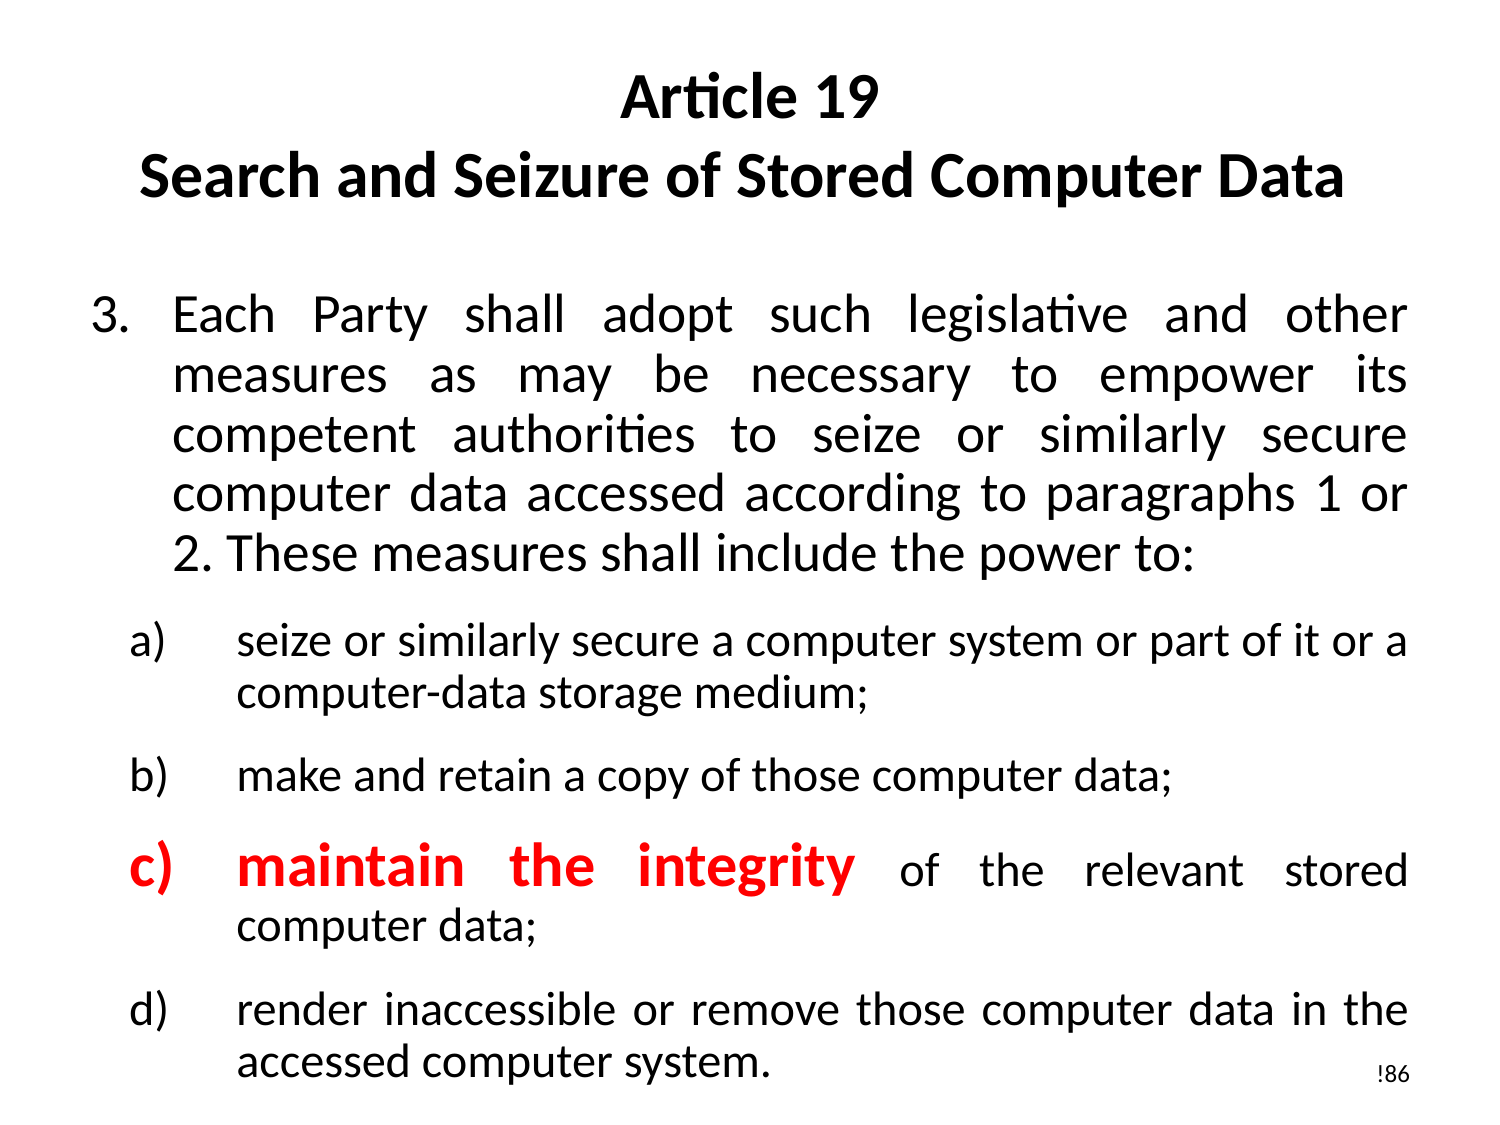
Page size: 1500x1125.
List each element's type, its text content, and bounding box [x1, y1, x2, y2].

slide_number !86 [1074, 1042, 1425, 1103]
title Article 19 Search and Seizure of Stored Computer Data [74, 44, 1426, 220]
list Each Party shall adopt such legislative and other measures as may be necessary to empower its competent authorities to seize or similarly secure computer data accessed according to paragraphs 1 or 2. These measures shall include the power to: seize or similarly secure a computer system or part of it or a computer-data storage medium; make and retain a copy of those computer data; maintain the integrity of the relevant stored computer data; render inaccessible or remove those computer data in the accessed computer system. [74, 277, 1426, 1098]
